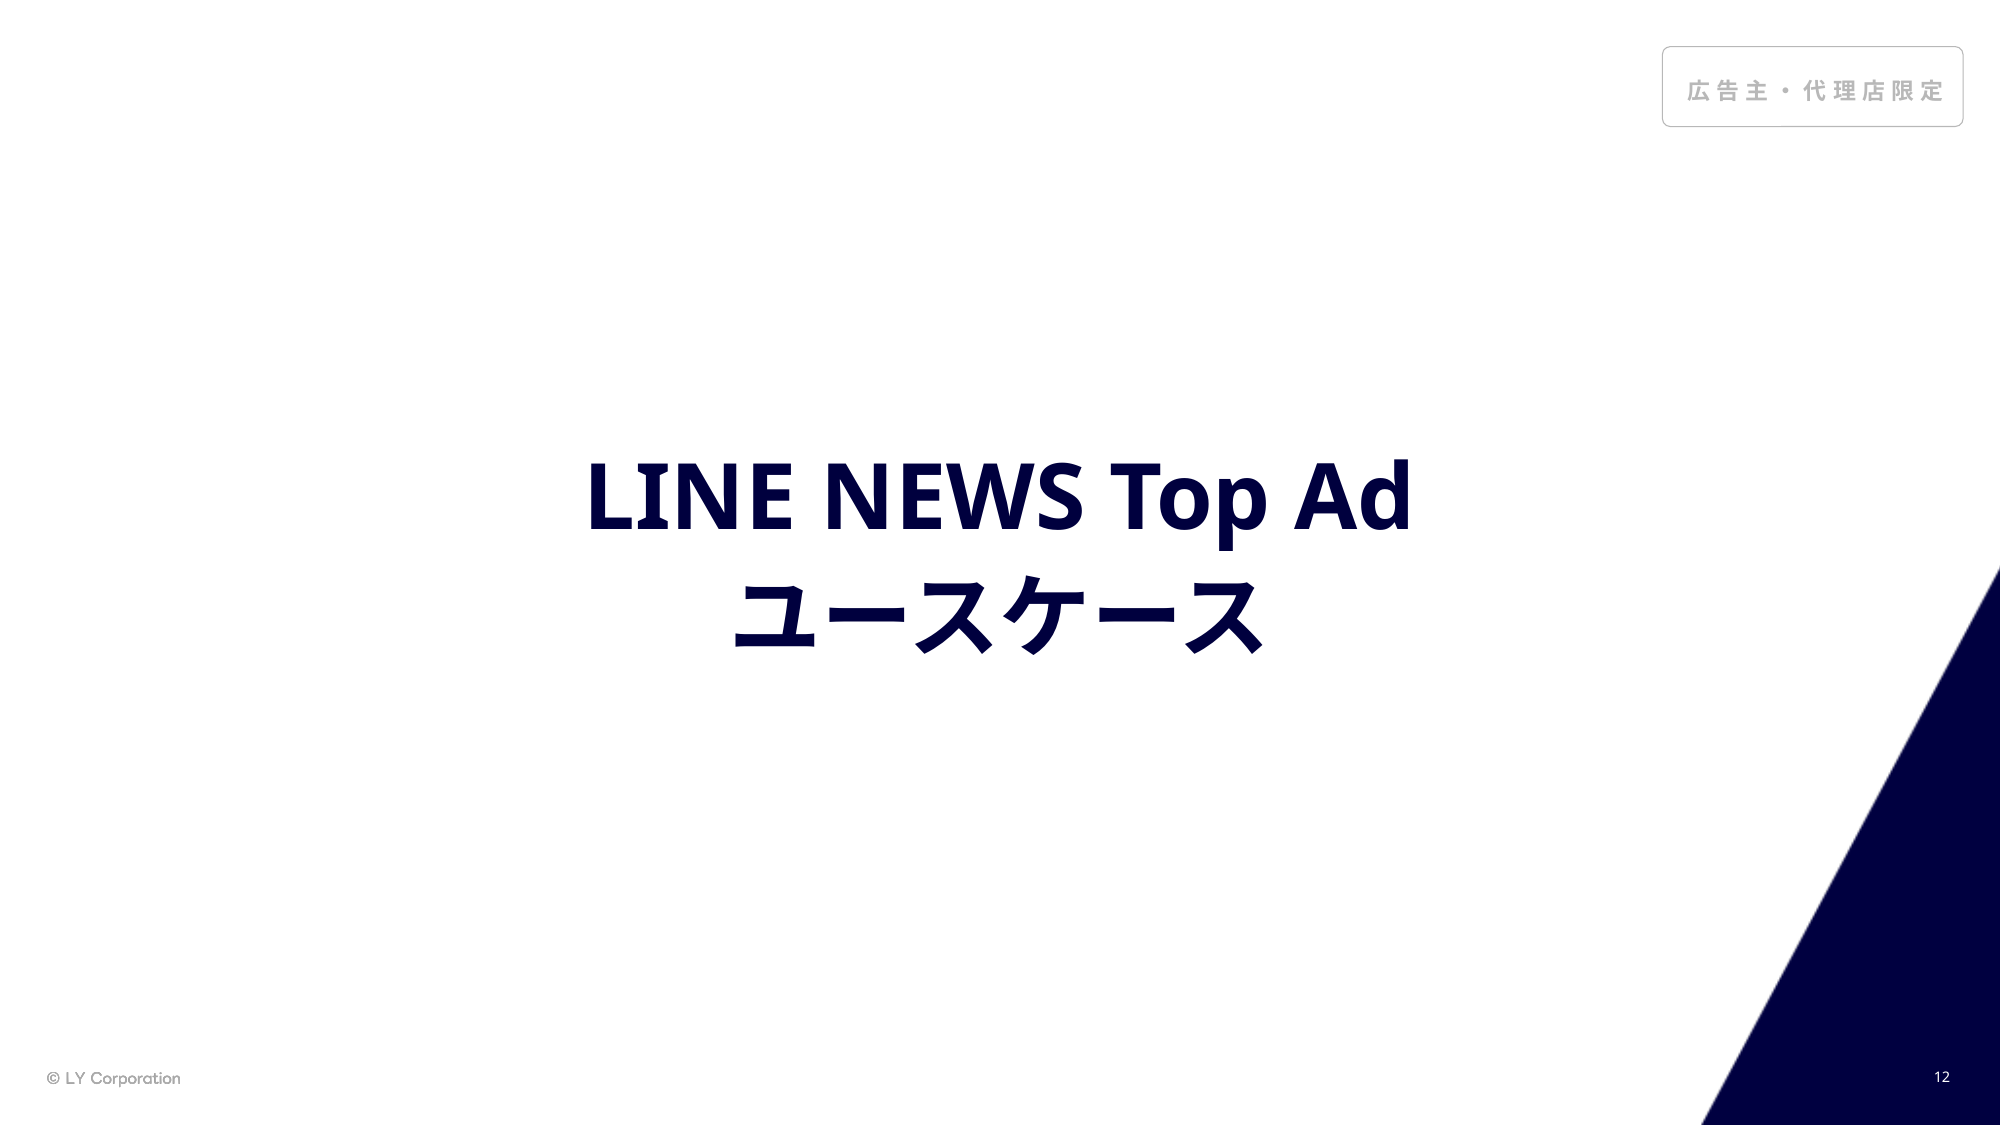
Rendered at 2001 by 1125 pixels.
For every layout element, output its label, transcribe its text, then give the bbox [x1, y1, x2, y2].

list LINE NEWS Top Ad ユースケース [96, 404, 1904, 691]
picture [34, 1058, 193, 1101]
